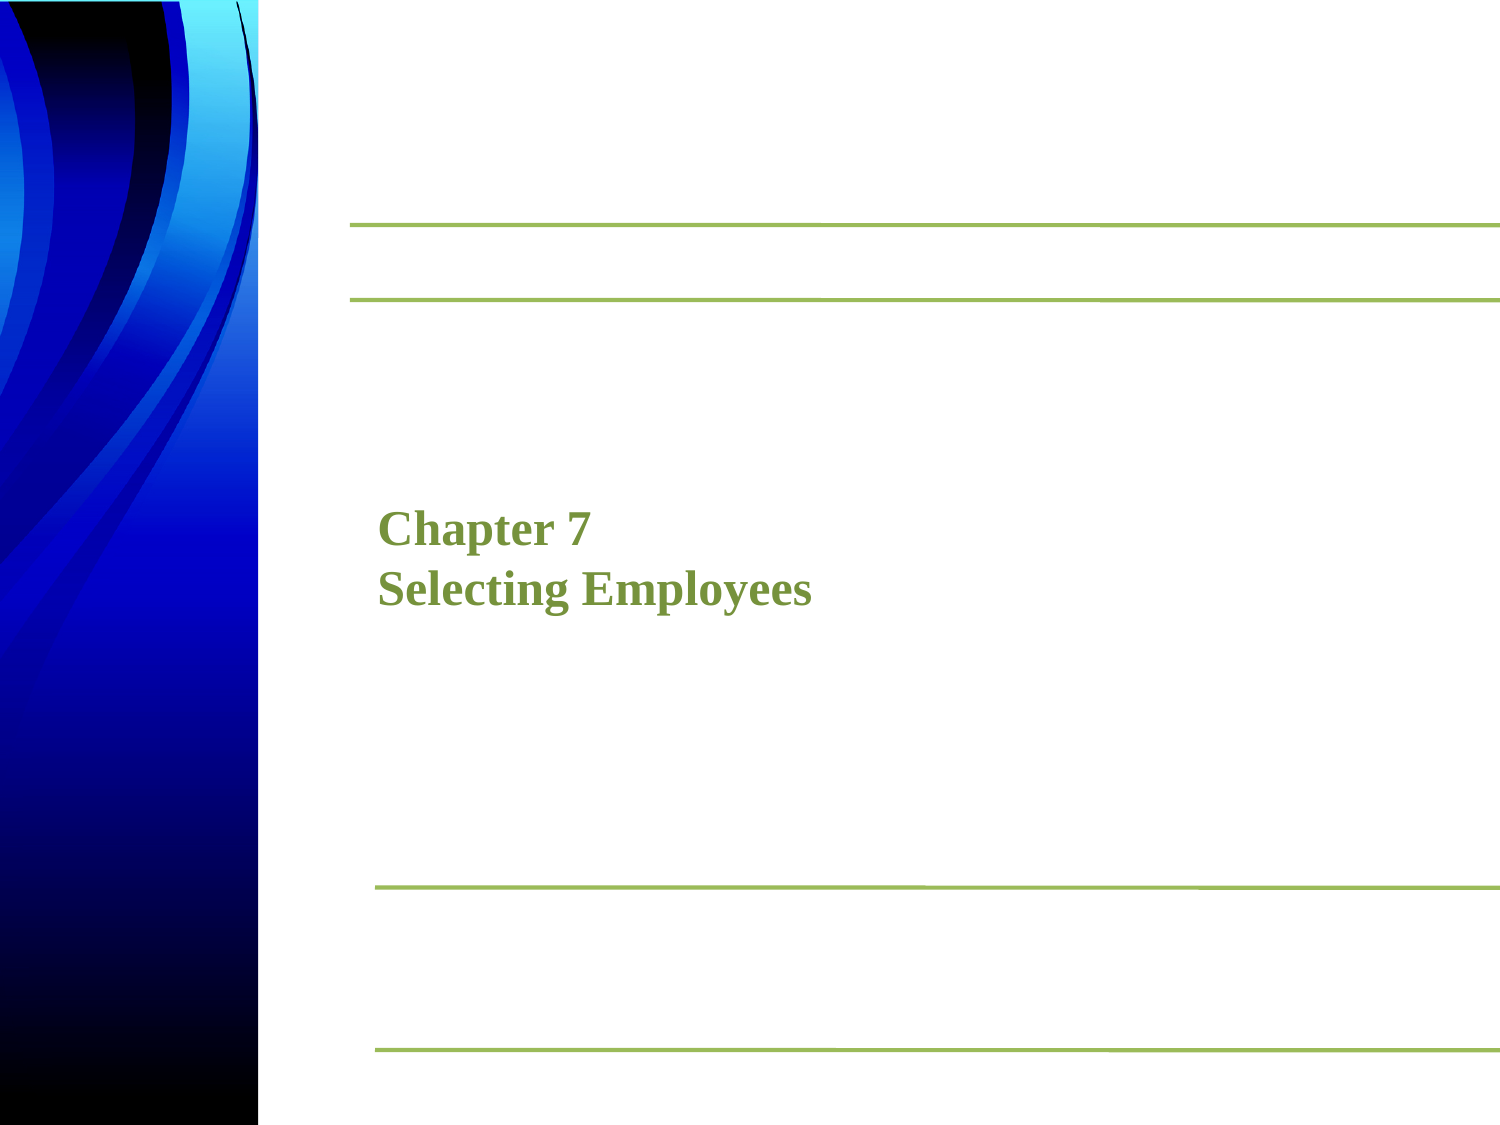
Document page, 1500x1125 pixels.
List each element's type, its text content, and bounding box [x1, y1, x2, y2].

picture [0, 0, 259, 1125]
subtitle Chapter 7 Selecting Employees [362, 487, 1338, 650]
